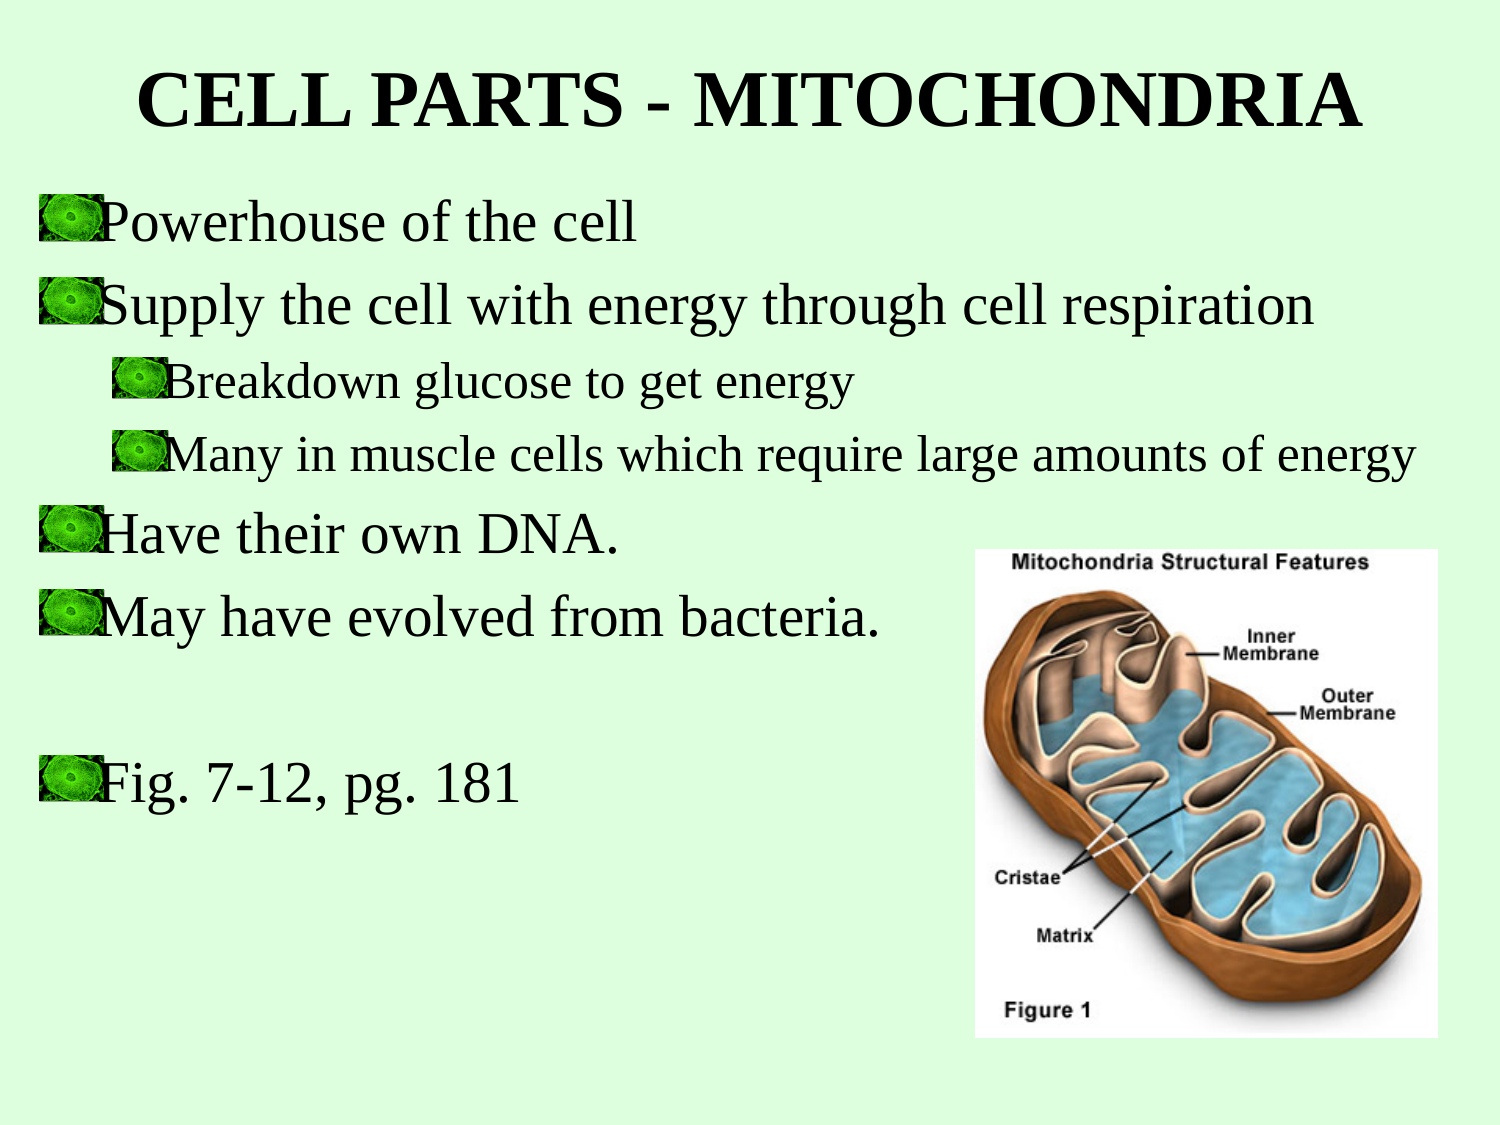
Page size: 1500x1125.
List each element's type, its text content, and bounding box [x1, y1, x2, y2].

list Powerhouse of the cell Supply the cell with energy through cell respiration Breakdown glucose to get energy Many in muscle cells which require large amounts of energy Have their own DNA. May have evolved from bacteria. Fig. 7-12, pg. 181 [24, 174, 1475, 875]
picture [39, 755, 105, 802]
picture [39, 277, 105, 325]
picture [39, 194, 105, 242]
title CELL PARTS - MITOCHONDRIA [75, 0, 1425, 174]
picture [39, 505, 105, 553]
picture [39, 589, 105, 636]
picture [112, 430, 169, 472]
picture [974, 549, 1438, 1038]
picture [112, 357, 169, 399]
